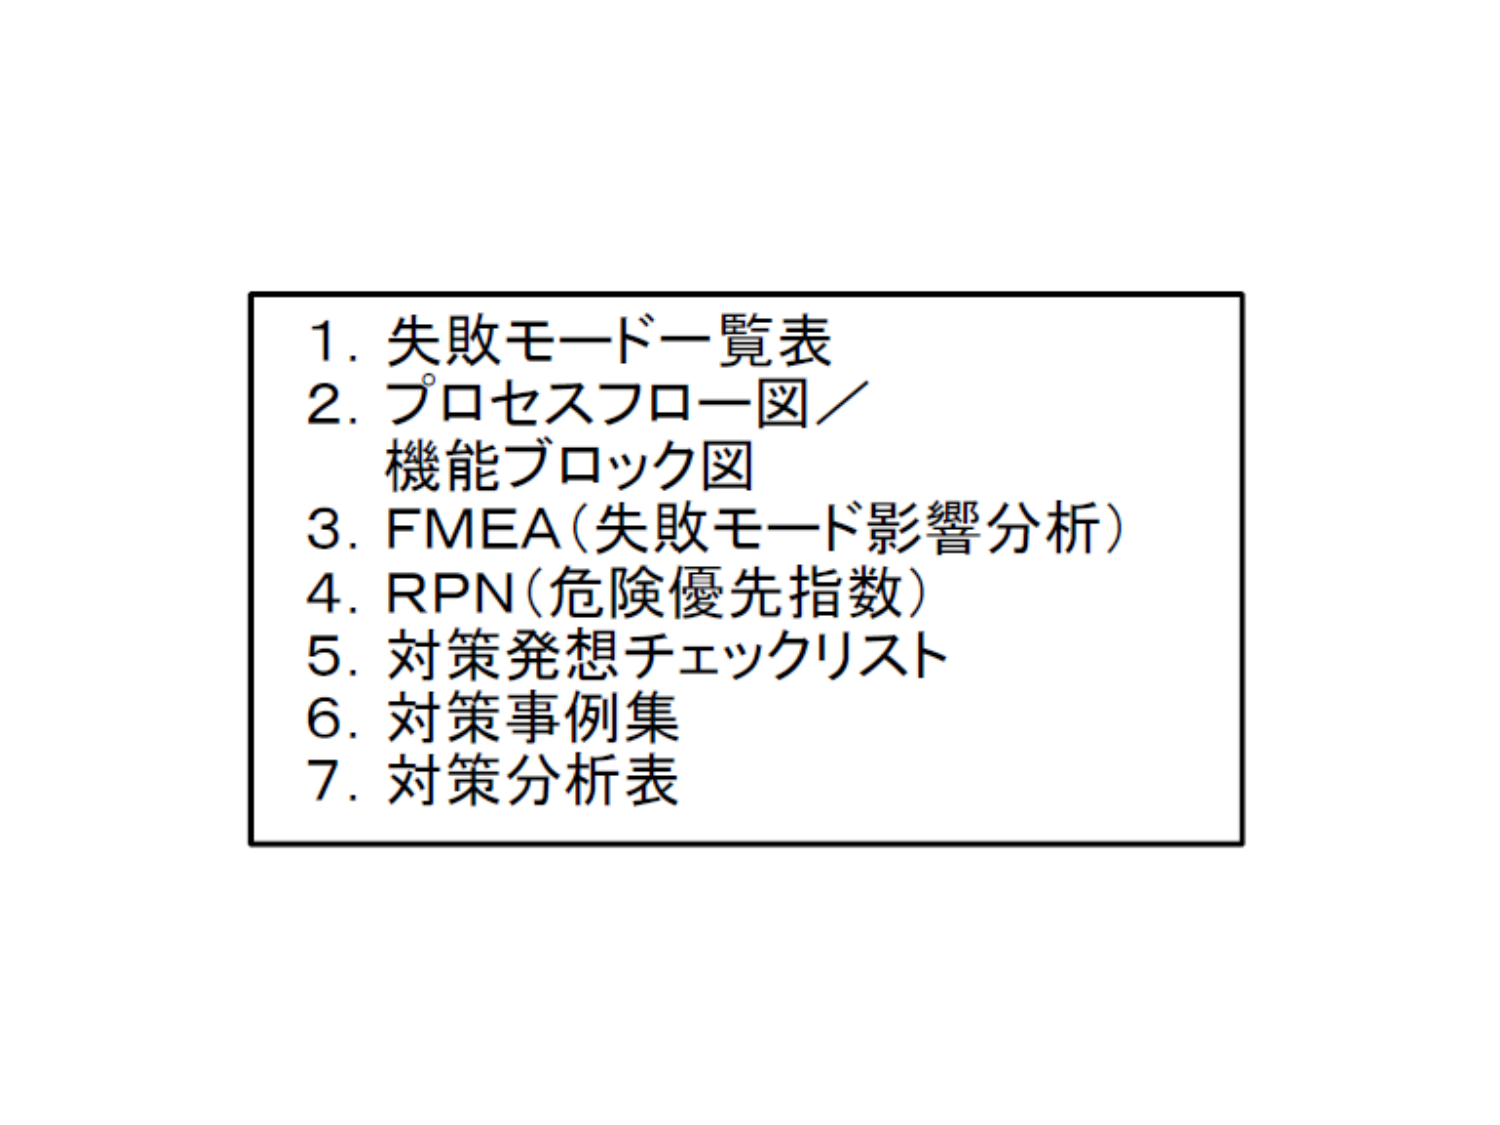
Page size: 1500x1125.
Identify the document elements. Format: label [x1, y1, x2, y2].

picture [233, 282, 1256, 860]
